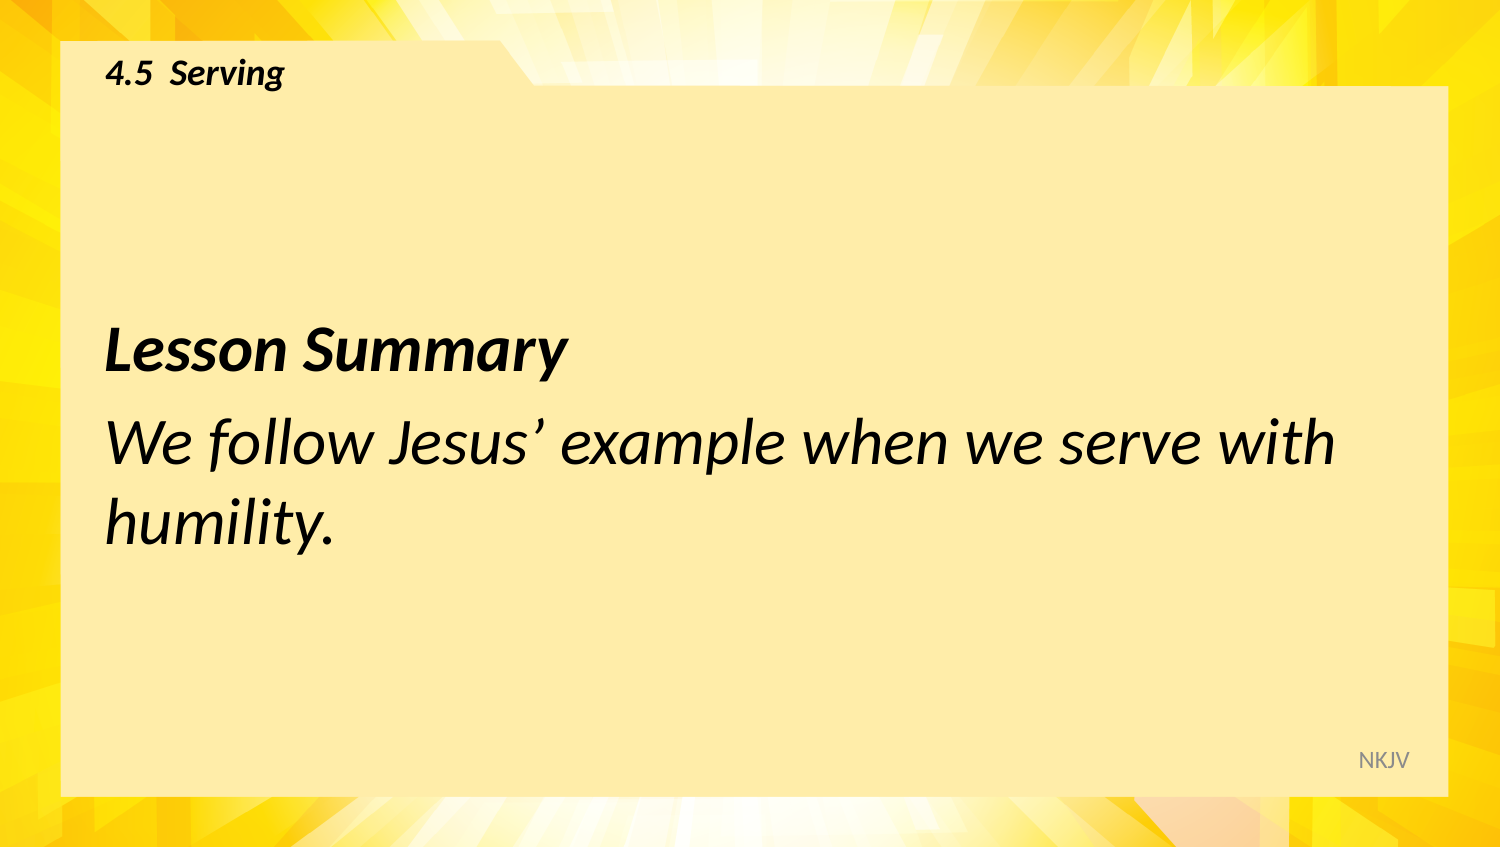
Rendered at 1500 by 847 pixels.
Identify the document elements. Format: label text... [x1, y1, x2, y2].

footer NKJV [950, 736, 1425, 782]
title 4.5 Serving [89, 33, 1420, 108]
list Lesson Summary We follow Jesus’ example when we serve with humility. [89, 141, 1403, 722]
picture [0, 0, 1500, 847]
